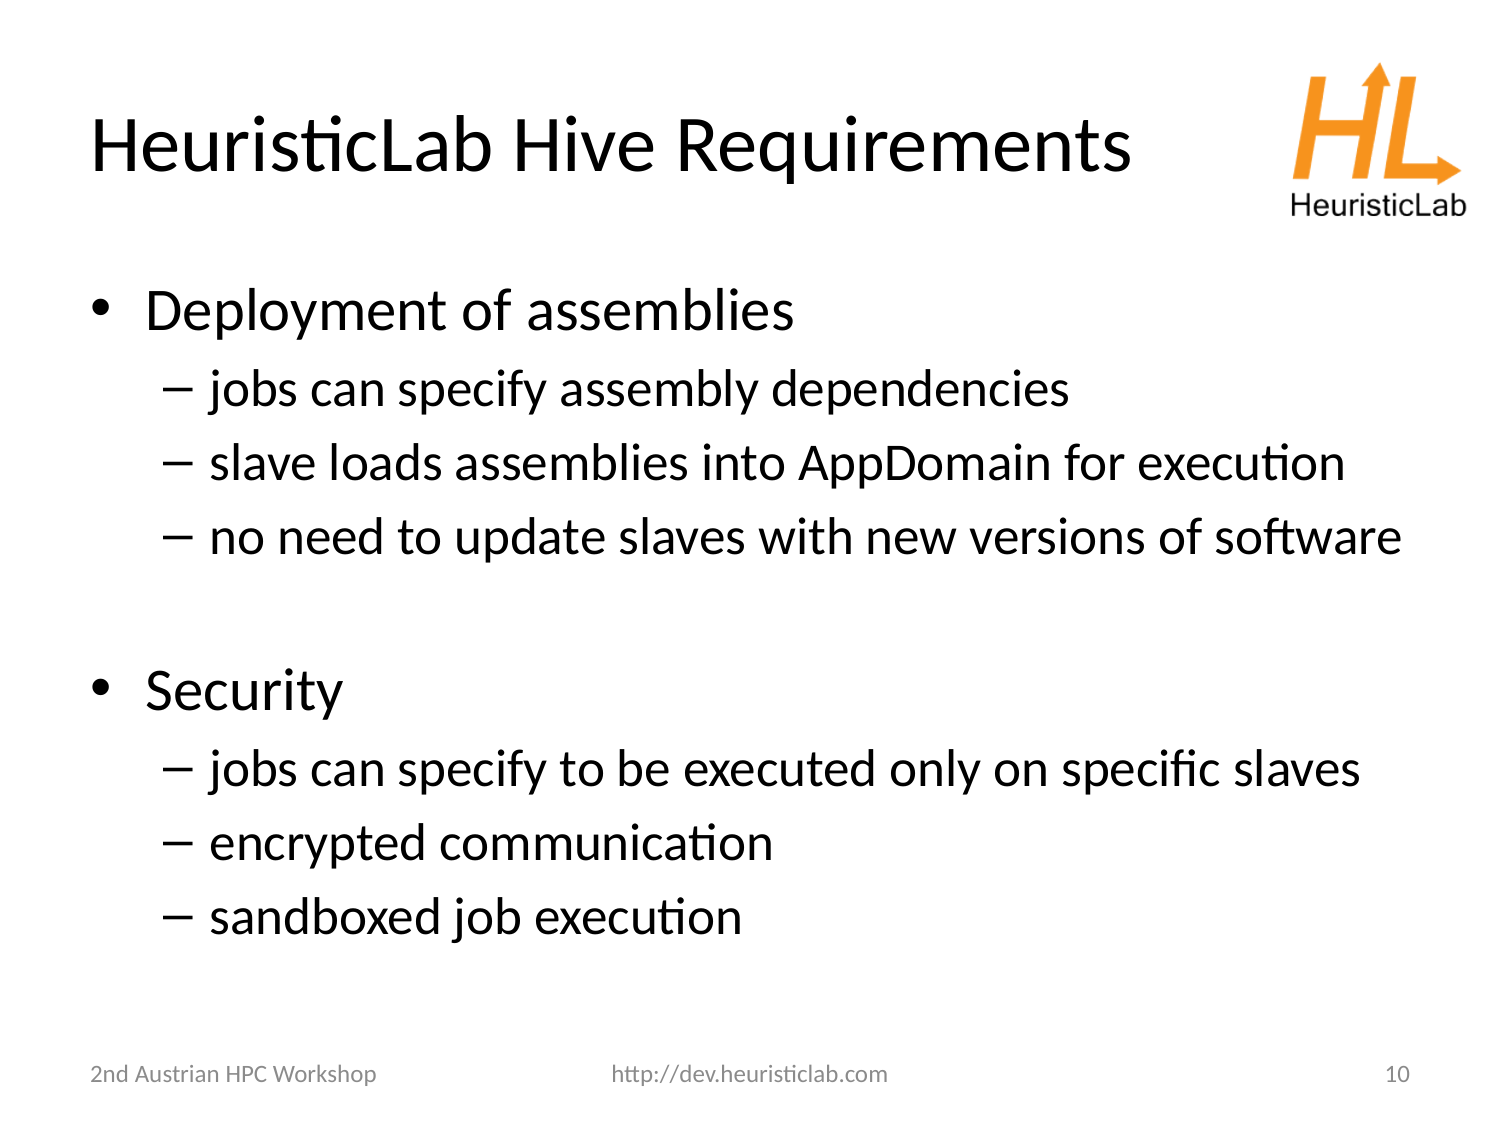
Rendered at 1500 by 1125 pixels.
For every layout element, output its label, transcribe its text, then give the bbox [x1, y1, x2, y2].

footer http://dev.heuristiclab.com [512, 1042, 988, 1103]
slide_number 10 [1074, 1042, 1425, 1103]
list Deployment of assemblies jobs can specify assembly dependencies slave loads assemblies into AppDomain for execution no need to update slaves with new versions of software Security jobs can specify to be executed only on specific slaves encrypted communication sandboxed job execution [75, 262, 1425, 1005]
slide_number 2nd Austrian HPC Workshop [75, 1042, 425, 1103]
title HeuristicLab Hive Requirements [75, 45, 1282, 233]
picture [1281, 27, 1474, 244]
